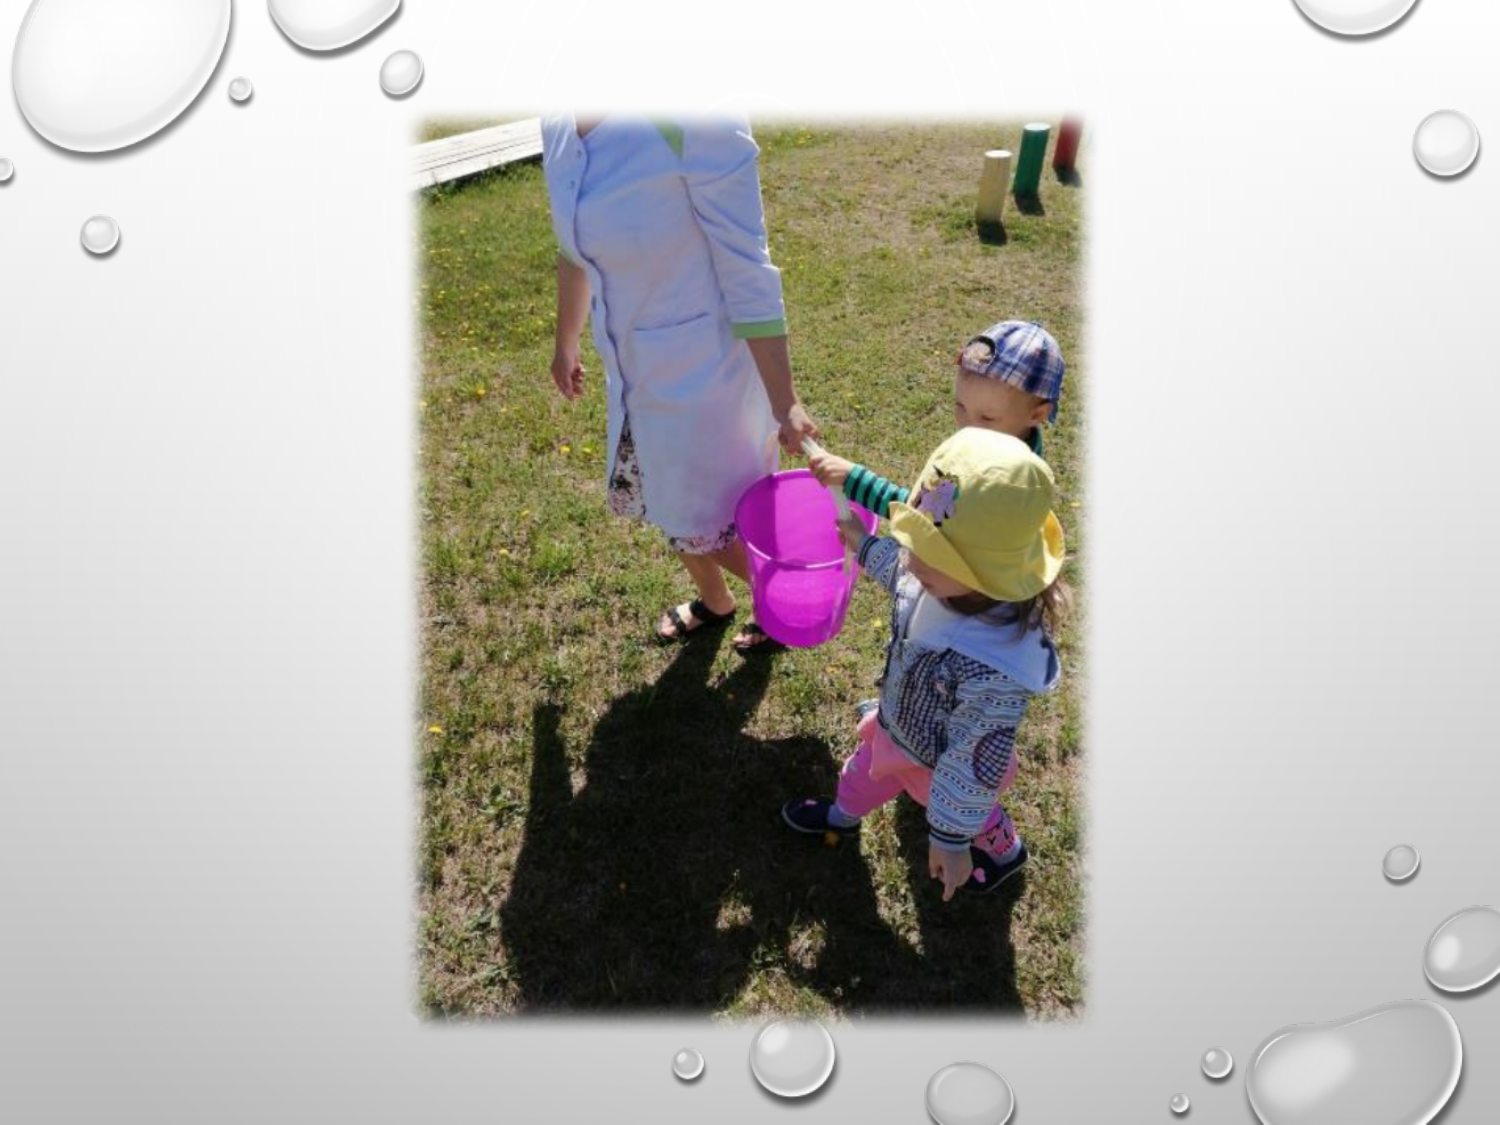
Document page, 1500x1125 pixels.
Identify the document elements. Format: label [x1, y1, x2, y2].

list [402, 105, 1101, 1036]
picture [0, 0, 1500, 1125]
